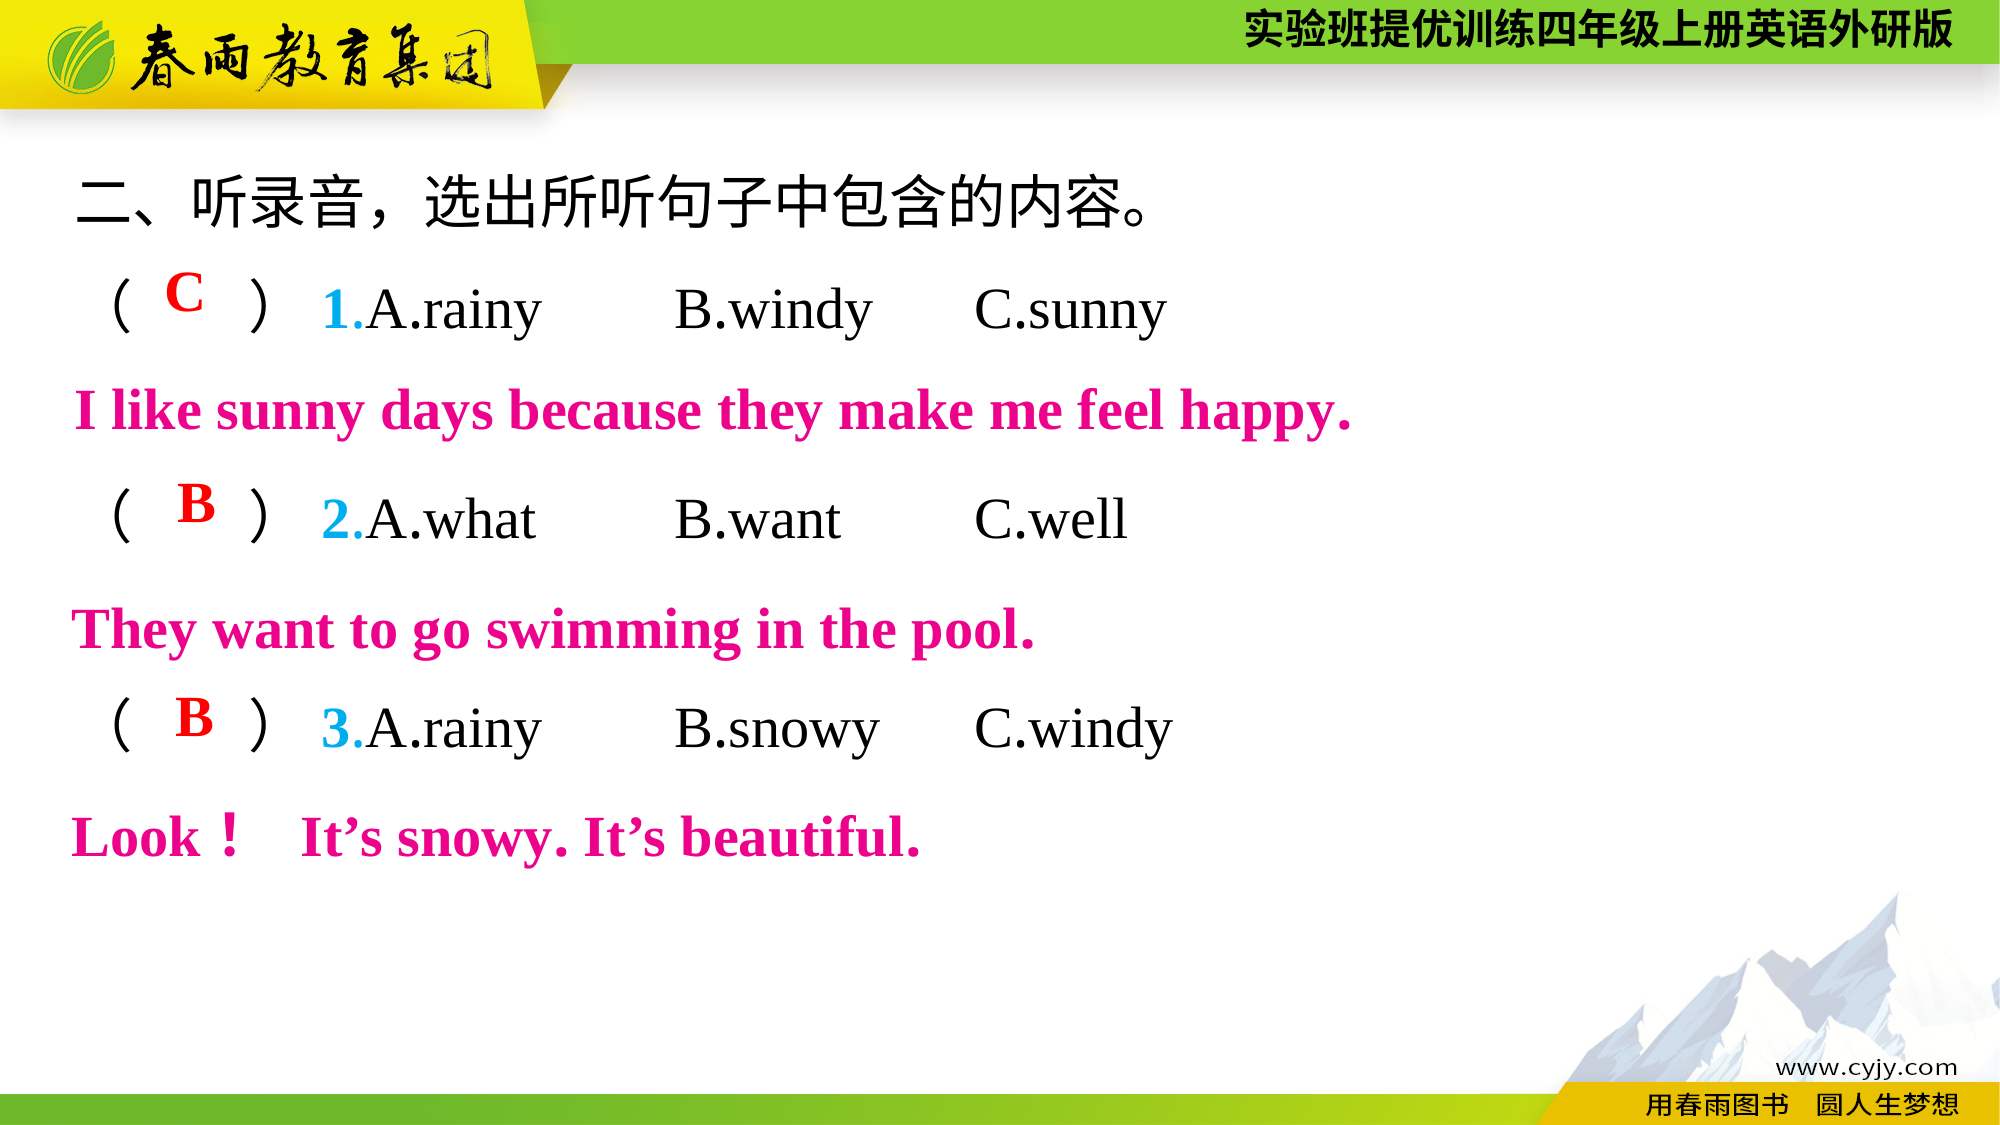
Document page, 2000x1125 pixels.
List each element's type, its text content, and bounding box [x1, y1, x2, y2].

text_box B [162, 456, 232, 542]
text_box They want to go swimming in the pool. [56, 547, 1941, 668]
text_box C [149, 246, 222, 331]
list 二、听录音，选出所听句子中包含的内容。 （ ）1.A.rainy B.windy C.sunny （ ）2.A.what B.want C.well （ ）3.A.rainy B.snowy C.windy [59, 450, 1944, 880]
picture [0, 0, 2000, 1125]
text_box Look！ It’s snowy. It’s beautiful. [56, 755, 1941, 876]
text_box I like sunny days because they make me feel happy. [59, 329, 1944, 450]
list 二、听录音，选出所听句子中包含的内容。 （ ）1.A.rainy B.windy C.sunny （ ）2.A.what B.want C.well （ ）3.A.rainy B.snowy C.windy [59, 122, 1944, 329]
text_box B [160, 670, 230, 755]
